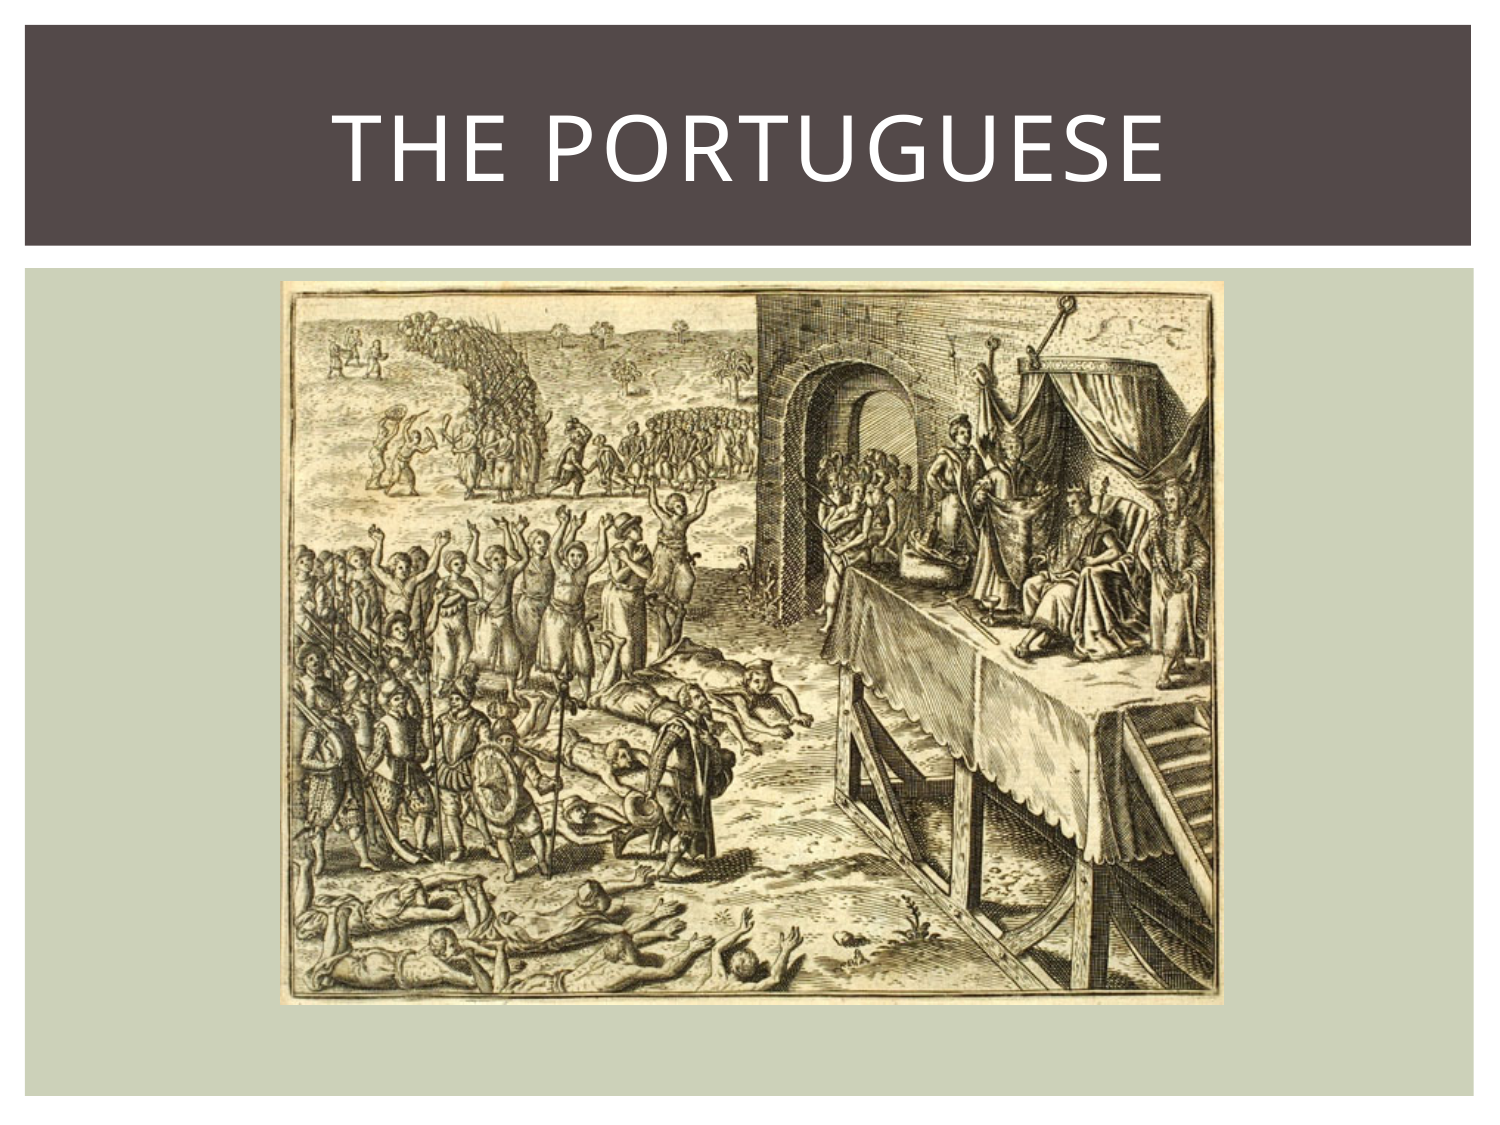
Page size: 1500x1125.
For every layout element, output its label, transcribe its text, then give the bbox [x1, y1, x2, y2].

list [280, 281, 1224, 1006]
title The Portuguese [62, 58, 1438, 232]
